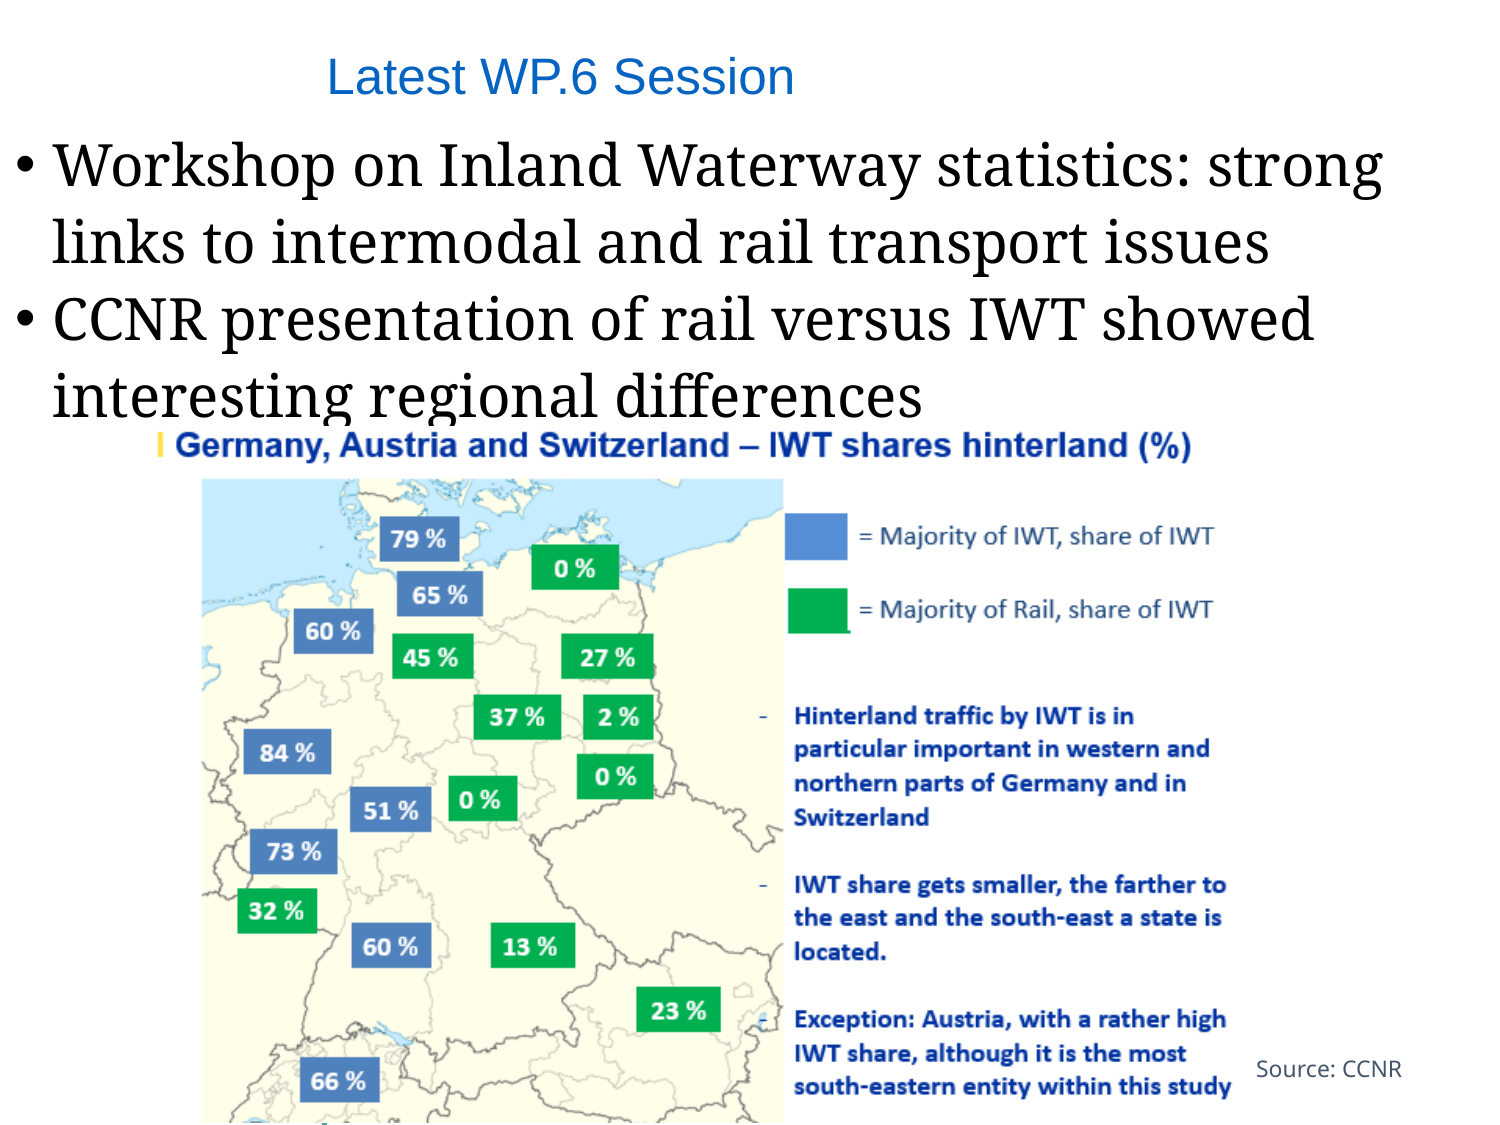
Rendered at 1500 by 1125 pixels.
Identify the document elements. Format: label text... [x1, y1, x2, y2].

picture [147, 425, 1312, 1125]
title Latest WP.6 Session [64, 42, 1058, 113]
list Workshop on Inland Waterway statistics: strong links to intermodal and rail transport issues CCNR presentation of rail versus IWT showed interesting regional differences [0, 113, 1500, 941]
text_box Source: CCNR [1242, 1046, 1454, 1089]
